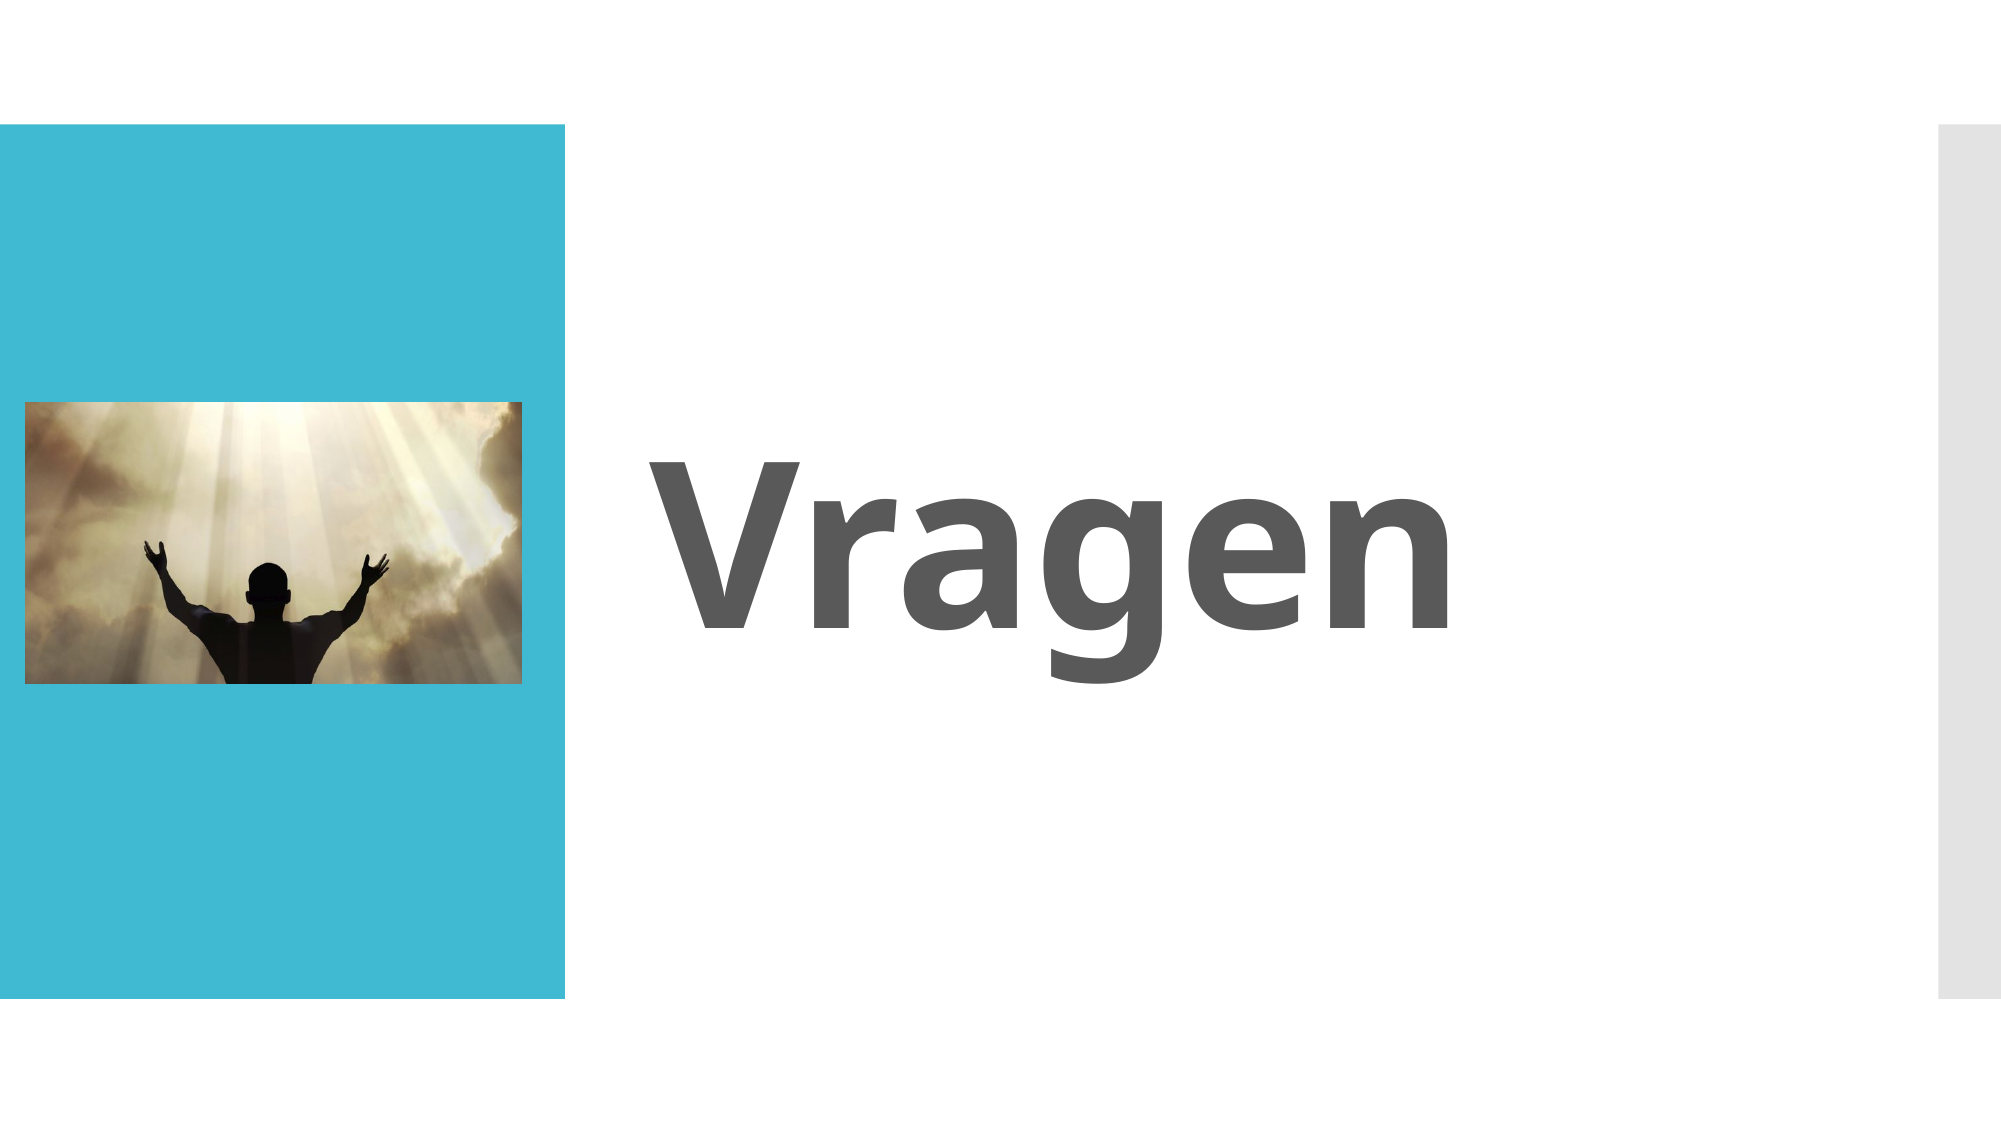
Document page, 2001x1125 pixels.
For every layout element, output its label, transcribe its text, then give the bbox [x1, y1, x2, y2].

picture [25, 402, 523, 684]
title Vragen [634, 390, 1490, 687]
